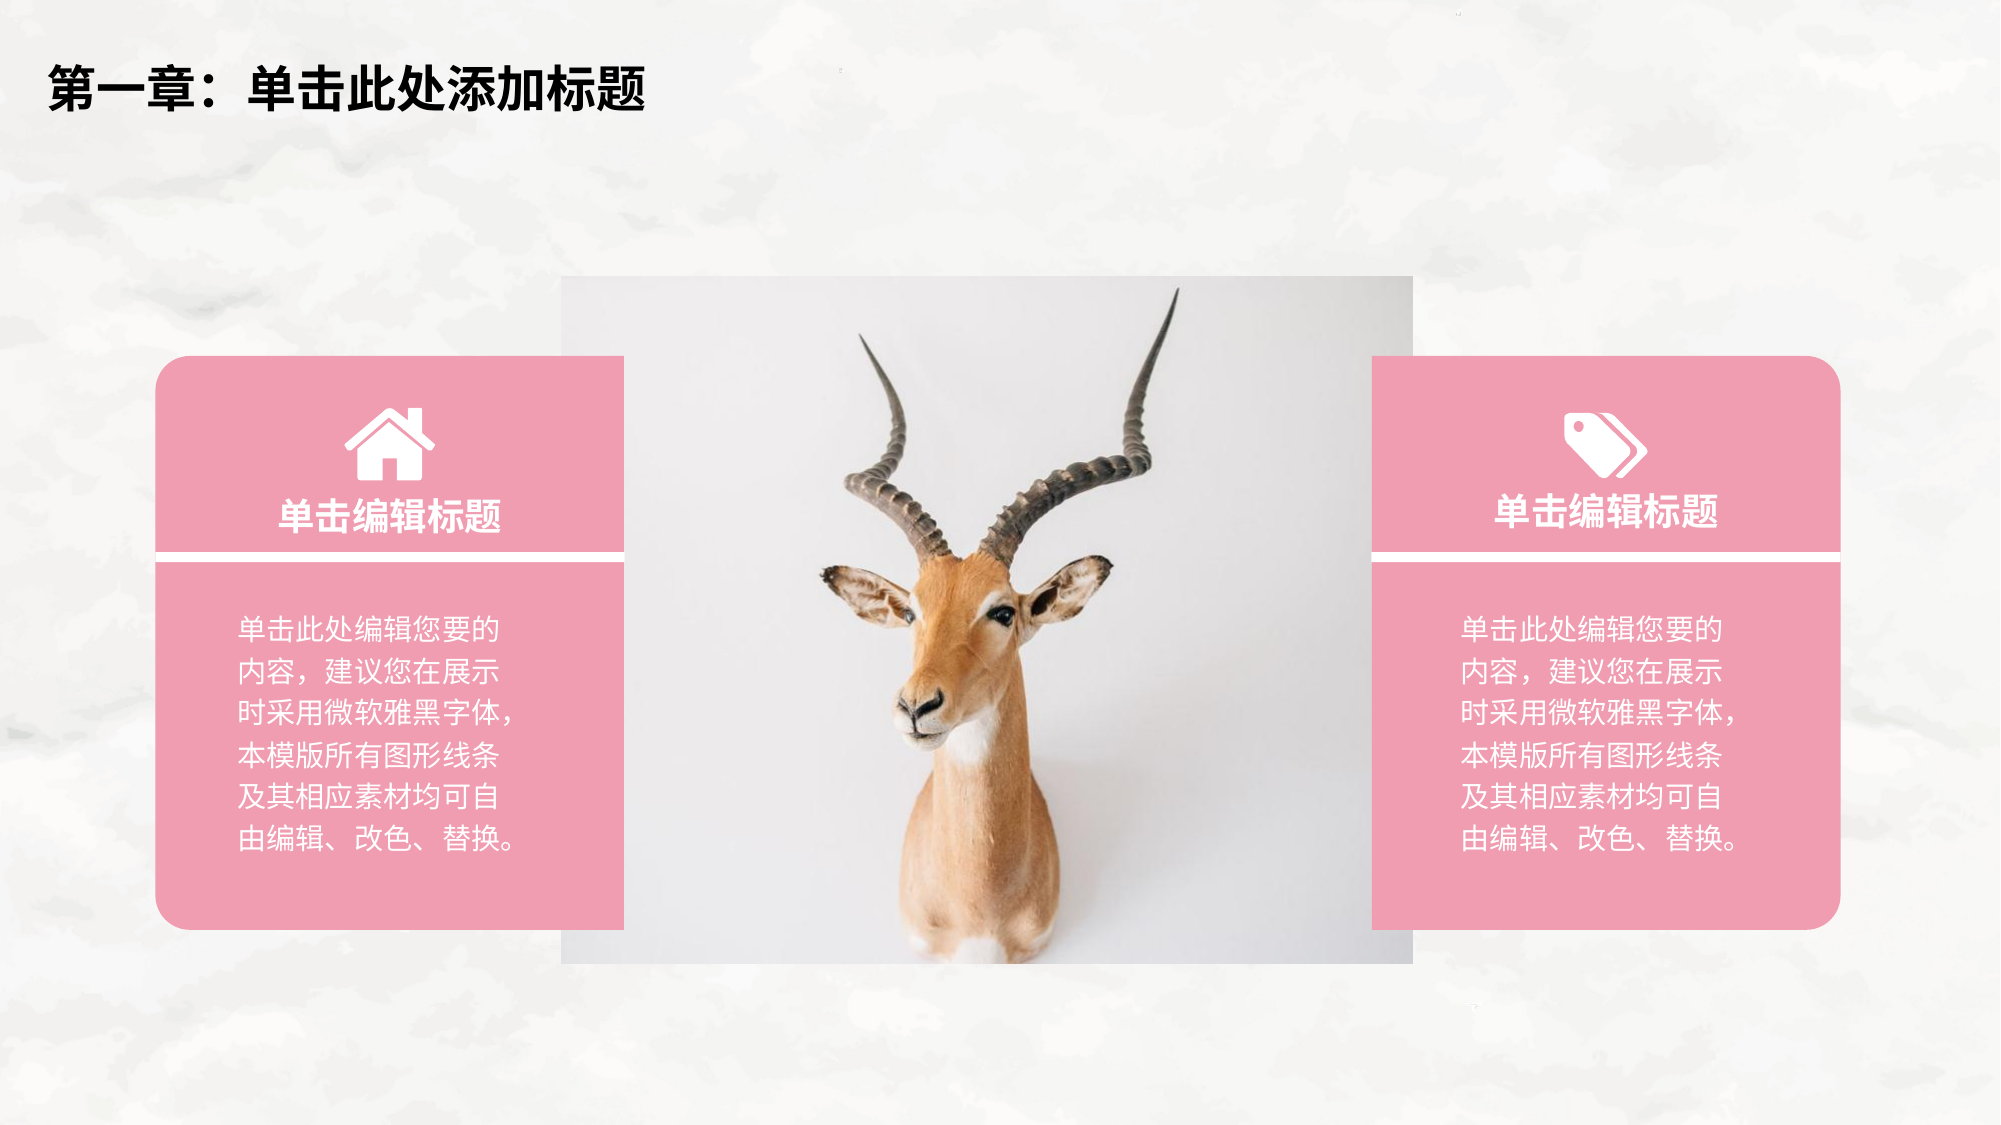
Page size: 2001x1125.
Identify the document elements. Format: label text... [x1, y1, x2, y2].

text_box [154, 563, 561, 931]
text_box [357, 422, 423, 481]
text_box [154, 551, 561, 563]
picture [0, 0, 2001, 1125]
text_box [1413, 354, 1842, 551]
text_box [1595, 412, 1648, 479]
text_box 单击编辑标题 [252, 485, 527, 546]
text_box [1564, 412, 1631, 479]
text_box [1413, 563, 1842, 931]
text_box [154, 354, 561, 551]
text_box [1413, 551, 1842, 563]
text_box 第一章：单击此处添加标题 [31, 50, 688, 125]
text_box [344, 407, 435, 451]
text_box 单击此处编辑您要的内容，建议您在展示时采用微软雅黑字体，本模版所有图形线条及其相应素材均可自由编辑、改色、替换。 [237, 604, 529, 856]
text_box 单击此处编辑您要的内容，建议您在展示时采用微软雅黑字体，本模版所有图形线条及其相应素材均可自由编辑、改色、替换。 [1460, 604, 1752, 856]
text_box 单击编辑标题 [1469, 480, 1744, 541]
